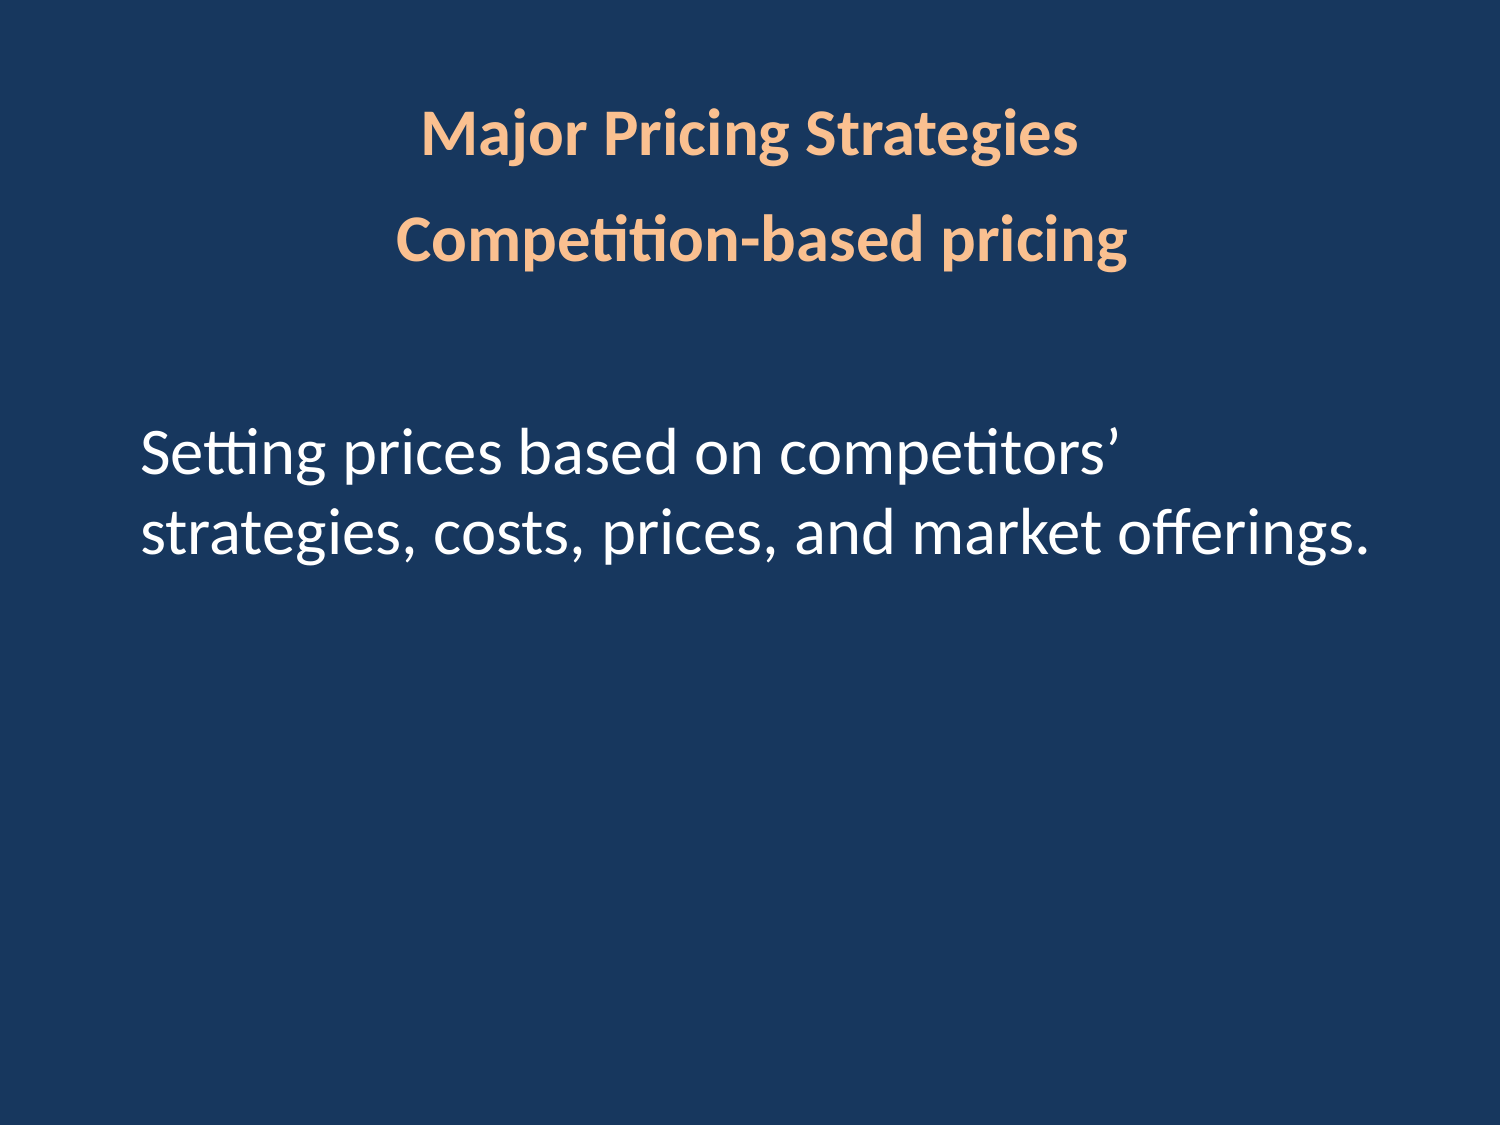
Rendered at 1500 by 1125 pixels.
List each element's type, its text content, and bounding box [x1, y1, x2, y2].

title Major Pricing Strategies [112, 37, 1388, 225]
list Setting prices based on competitors’ strategies, costs, prices, and market offerings. [125, 399, 1400, 1050]
list Competition-based pricing [187, 187, 1338, 300]
